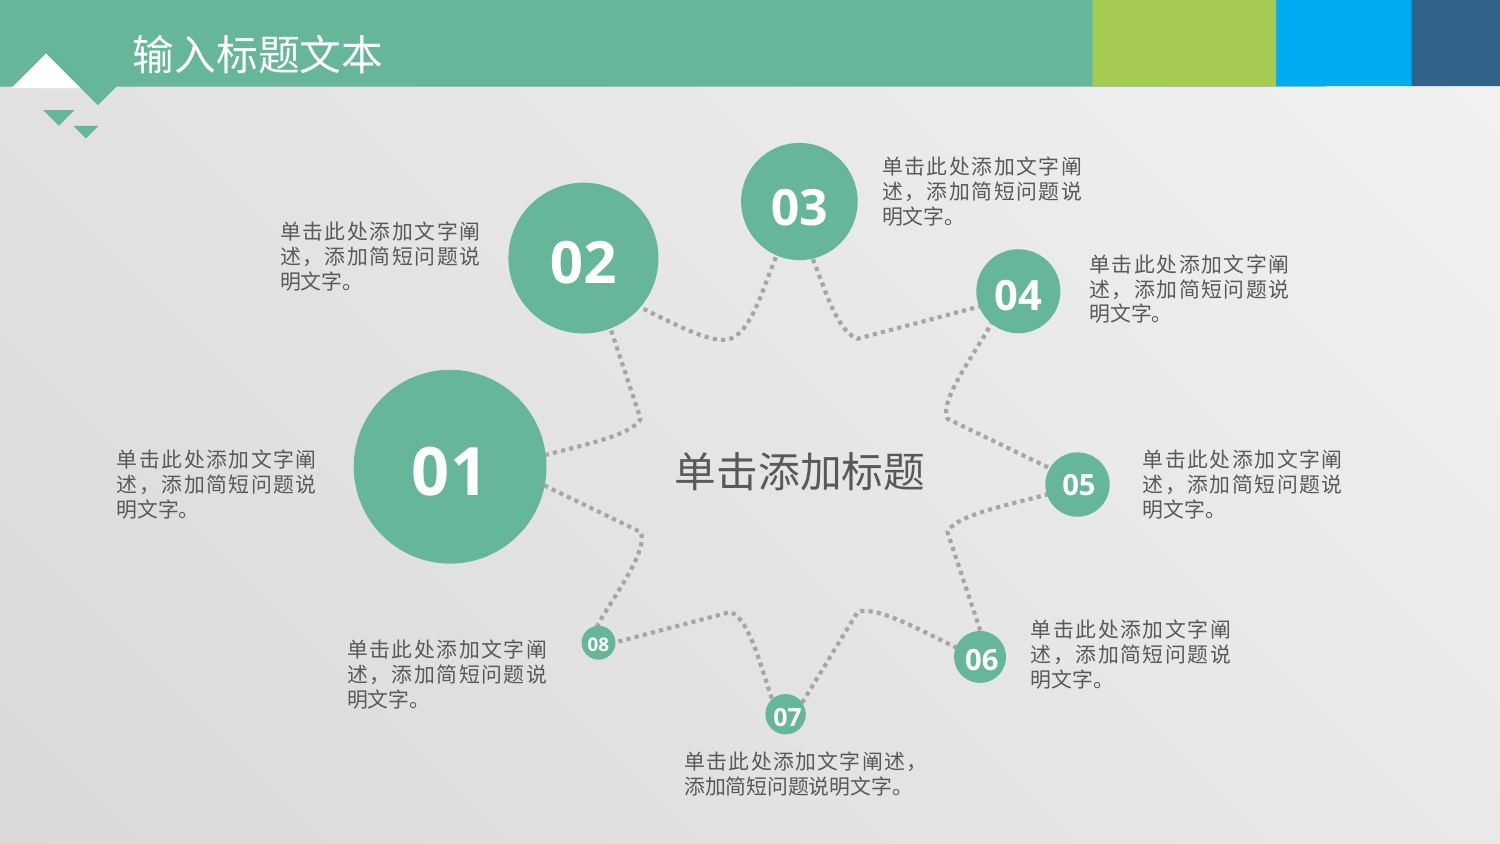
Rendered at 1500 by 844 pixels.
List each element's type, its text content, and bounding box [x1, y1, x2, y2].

text_box 单击此处添加文字阐述，添加简短问题说明文字。 [265, 211, 495, 302]
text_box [961, 248, 1075, 334]
text_box [552, 268, 1035, 692]
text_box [508, 182, 659, 334]
text_box 单击此处添加文字阐述，添加简短问题说明文字。 [1016, 609, 1246, 699]
text_box 单击添加标题 [627, 448, 973, 503]
text_box 单击此处添加文字阐述，添加简短问题说明文字。 [867, 146, 1097, 236]
text_box 单击此处添加文字阐述，添加简短问题说明文字。 [669, 741, 943, 806]
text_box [570, 625, 627, 663]
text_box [751, 693, 824, 740]
text_box 单击此处添加文字阐述，添加简短问题说明文字。 [332, 629, 562, 719]
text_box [740, 142, 858, 261]
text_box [947, 630, 1017, 685]
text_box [1040, 452, 1118, 517]
text_box 单击此处添加文字阐述，添加简短问题说明文字。 [102, 439, 332, 529]
text_box 单击此处添加文字阐述，添加简短问题说明文字。 [1127, 439, 1358, 530]
text_box 单击此处添加文字阐述，添加简短问题说明文字。 [1074, 243, 1305, 334]
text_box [353, 369, 547, 564]
